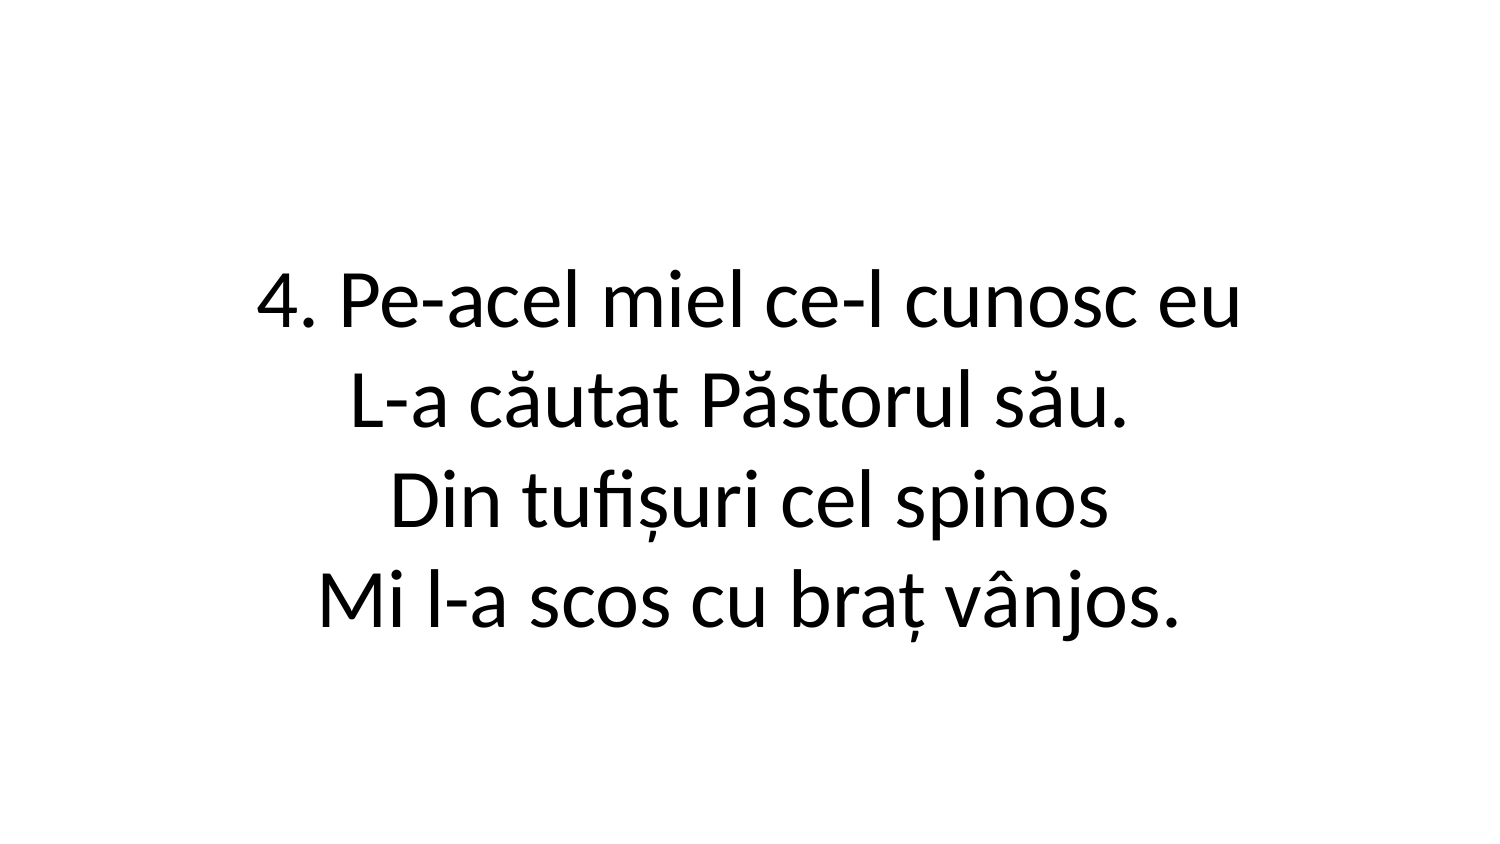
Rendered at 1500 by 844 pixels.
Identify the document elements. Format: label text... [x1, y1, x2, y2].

text_box 4. Pe-acel miel ce-l cunosc eu L-a căutat Păstorul său. Din tufișuri cel spinos Mi l-a scos cu braț vânjos. [241, 192, 1259, 652]
